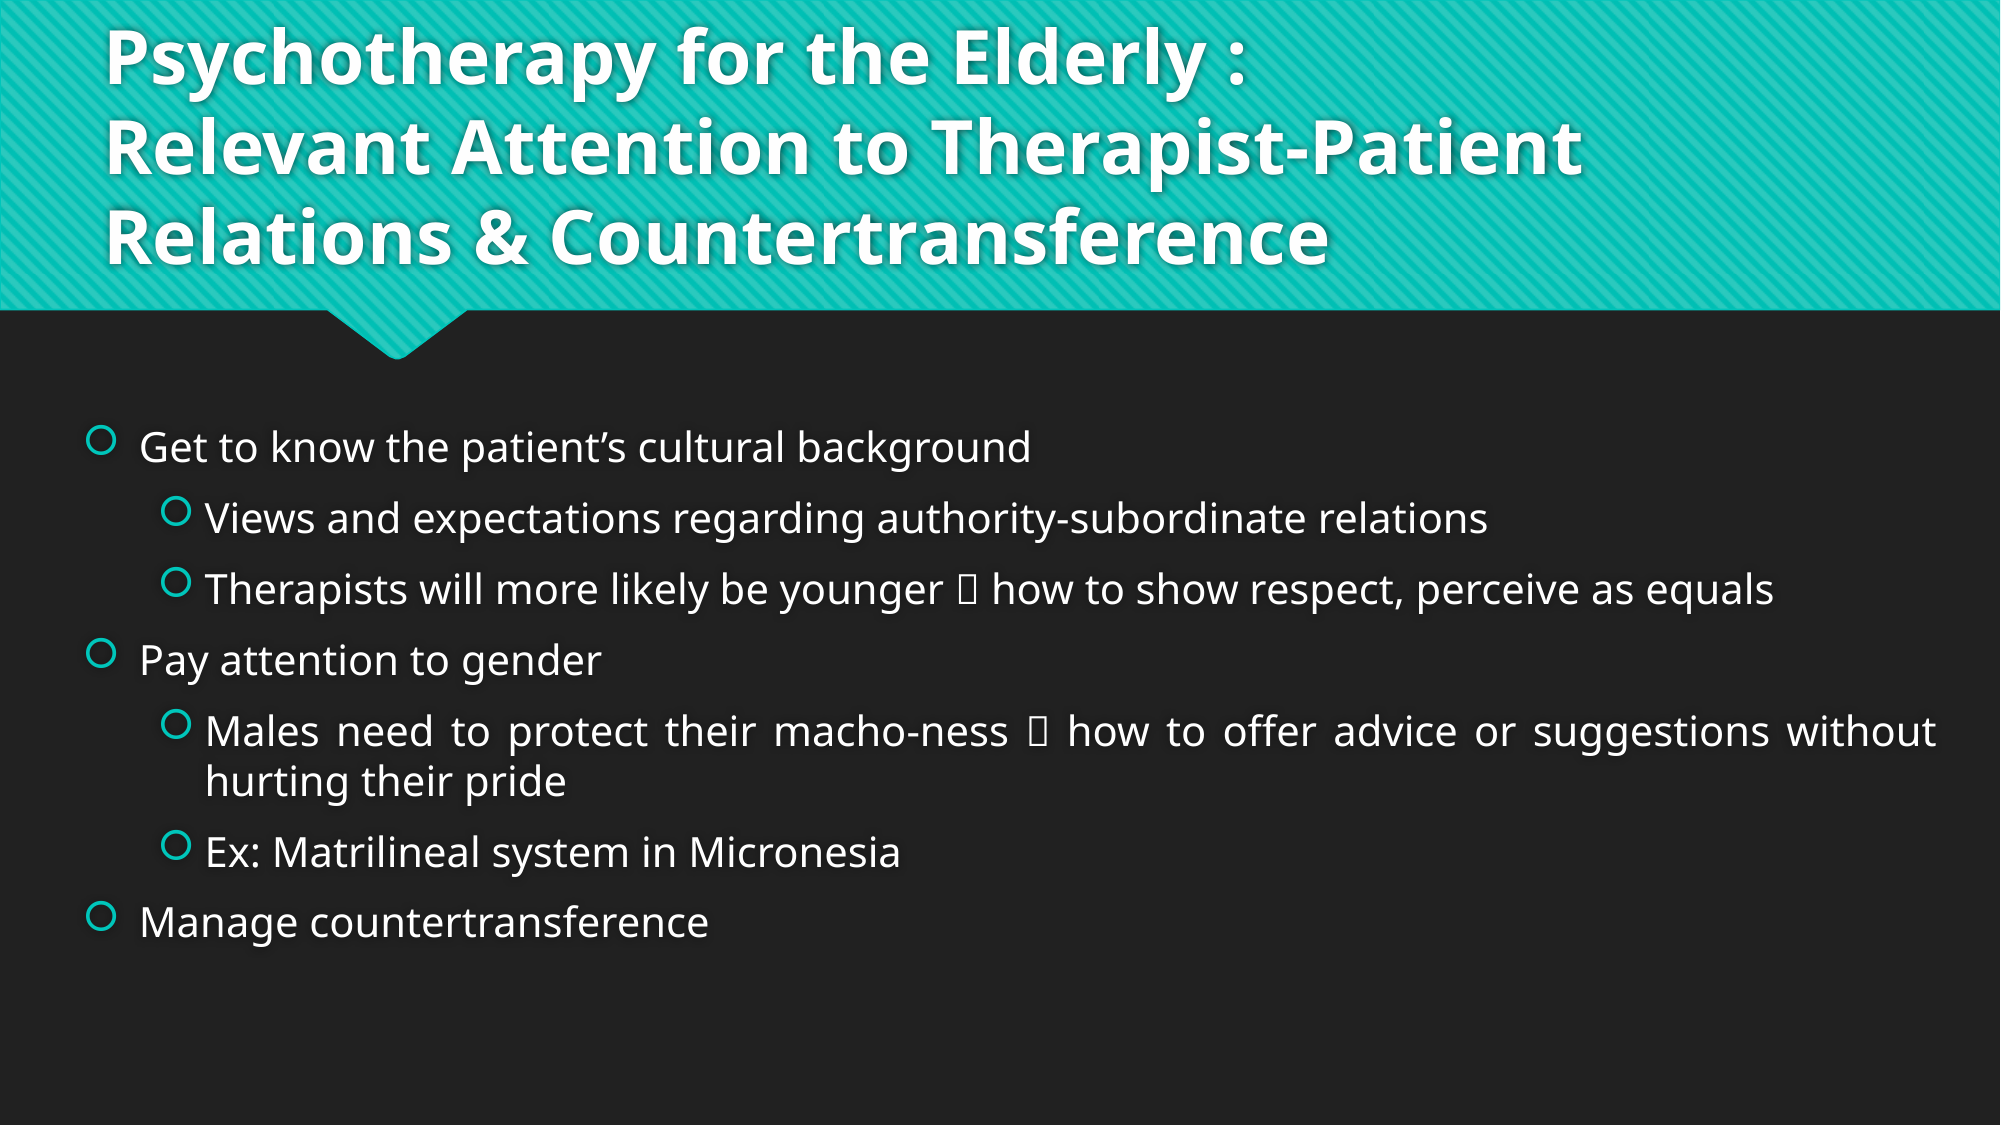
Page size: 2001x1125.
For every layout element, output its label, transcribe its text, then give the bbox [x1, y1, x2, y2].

title Psychotherapy for the Elderly : Relevant Attention to Therapist-Patient Relations & Countertransference [88, 128, 1823, 288]
list Get to know the patient’s cultural background Views and expectations regarding authority-subordinate relations Therapists will more likely be younger  how to show respect, perceive as equals Pay attention to gender Males need to protect their macho-ness  how to offer advice or suggestions without hurting their pride Ex: Matrilineal system in Micronesia Manage countertransference [67, 364, 1953, 1095]
